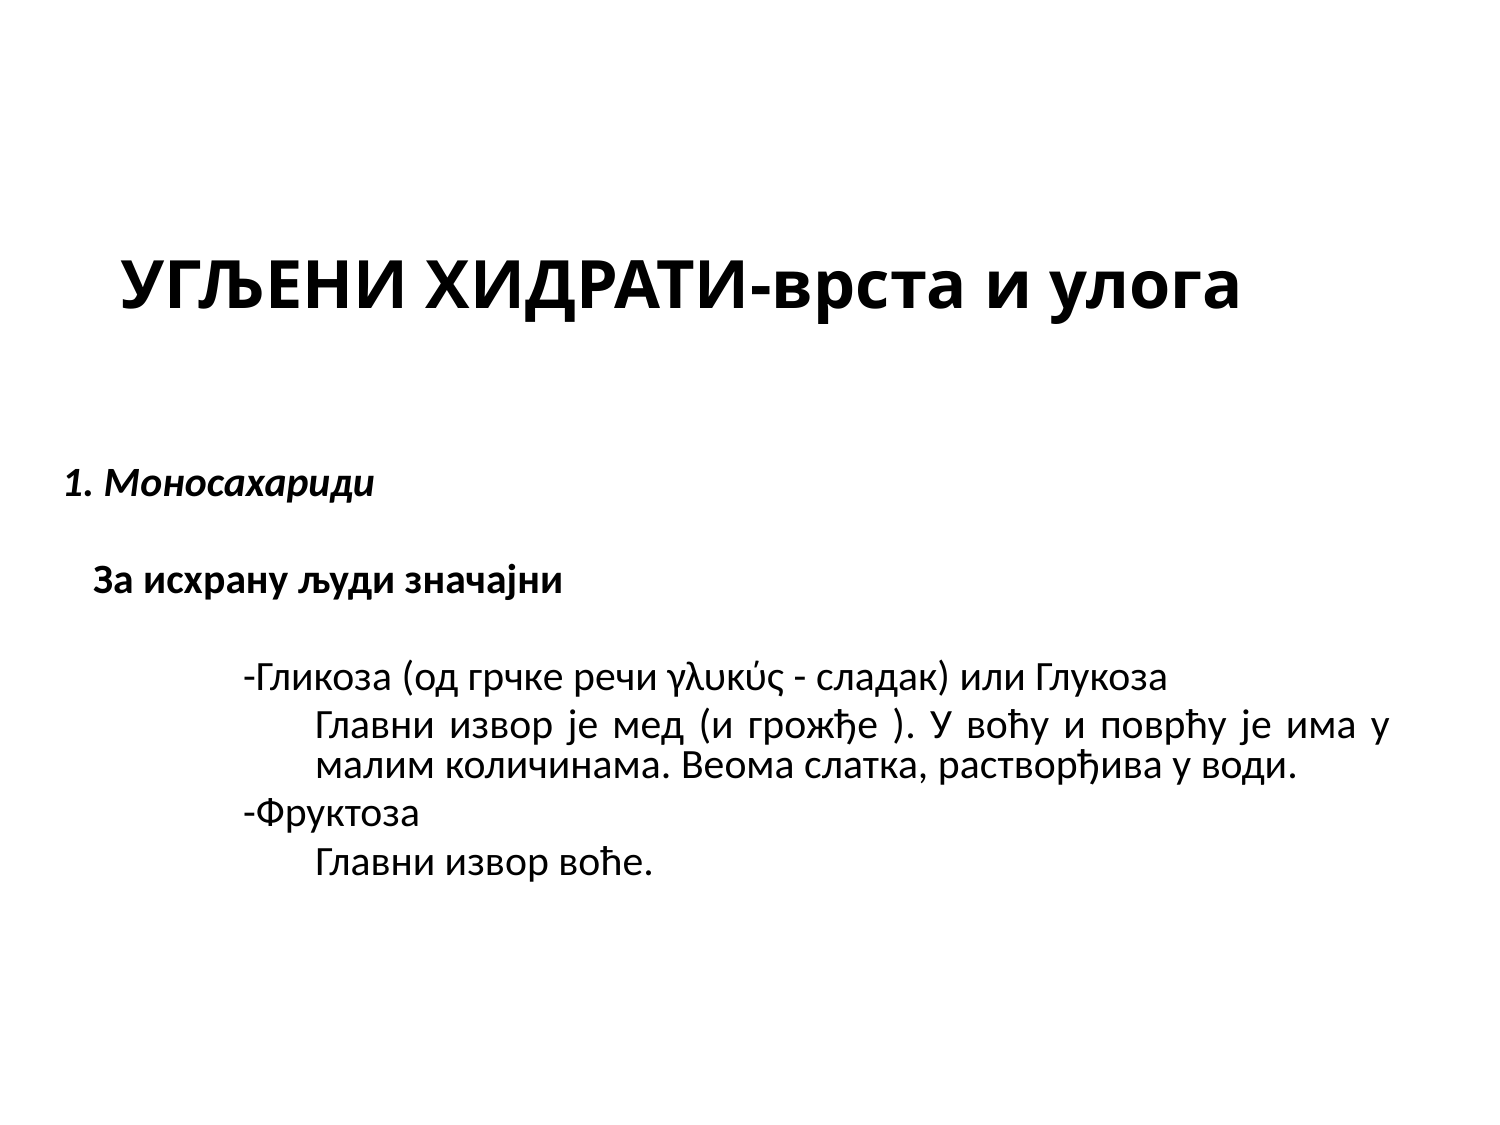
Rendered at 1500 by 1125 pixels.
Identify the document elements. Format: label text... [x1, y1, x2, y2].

text_box УГЉЕНИ ХИДРАТИ-врста и улога [105, 234, 1417, 329]
subtitle 1. Моносахариди За исхрану људи значајни -Гликоза (од грчке речи γλυκύς - сладак) или Глукоза Главни извор је мед (и грожђе ). У воћу и поврћу је има у малим количинама. Веома слатка, растворђива у води. -Фруктоза Главни извор воће. [46, 457, 1406, 1071]
